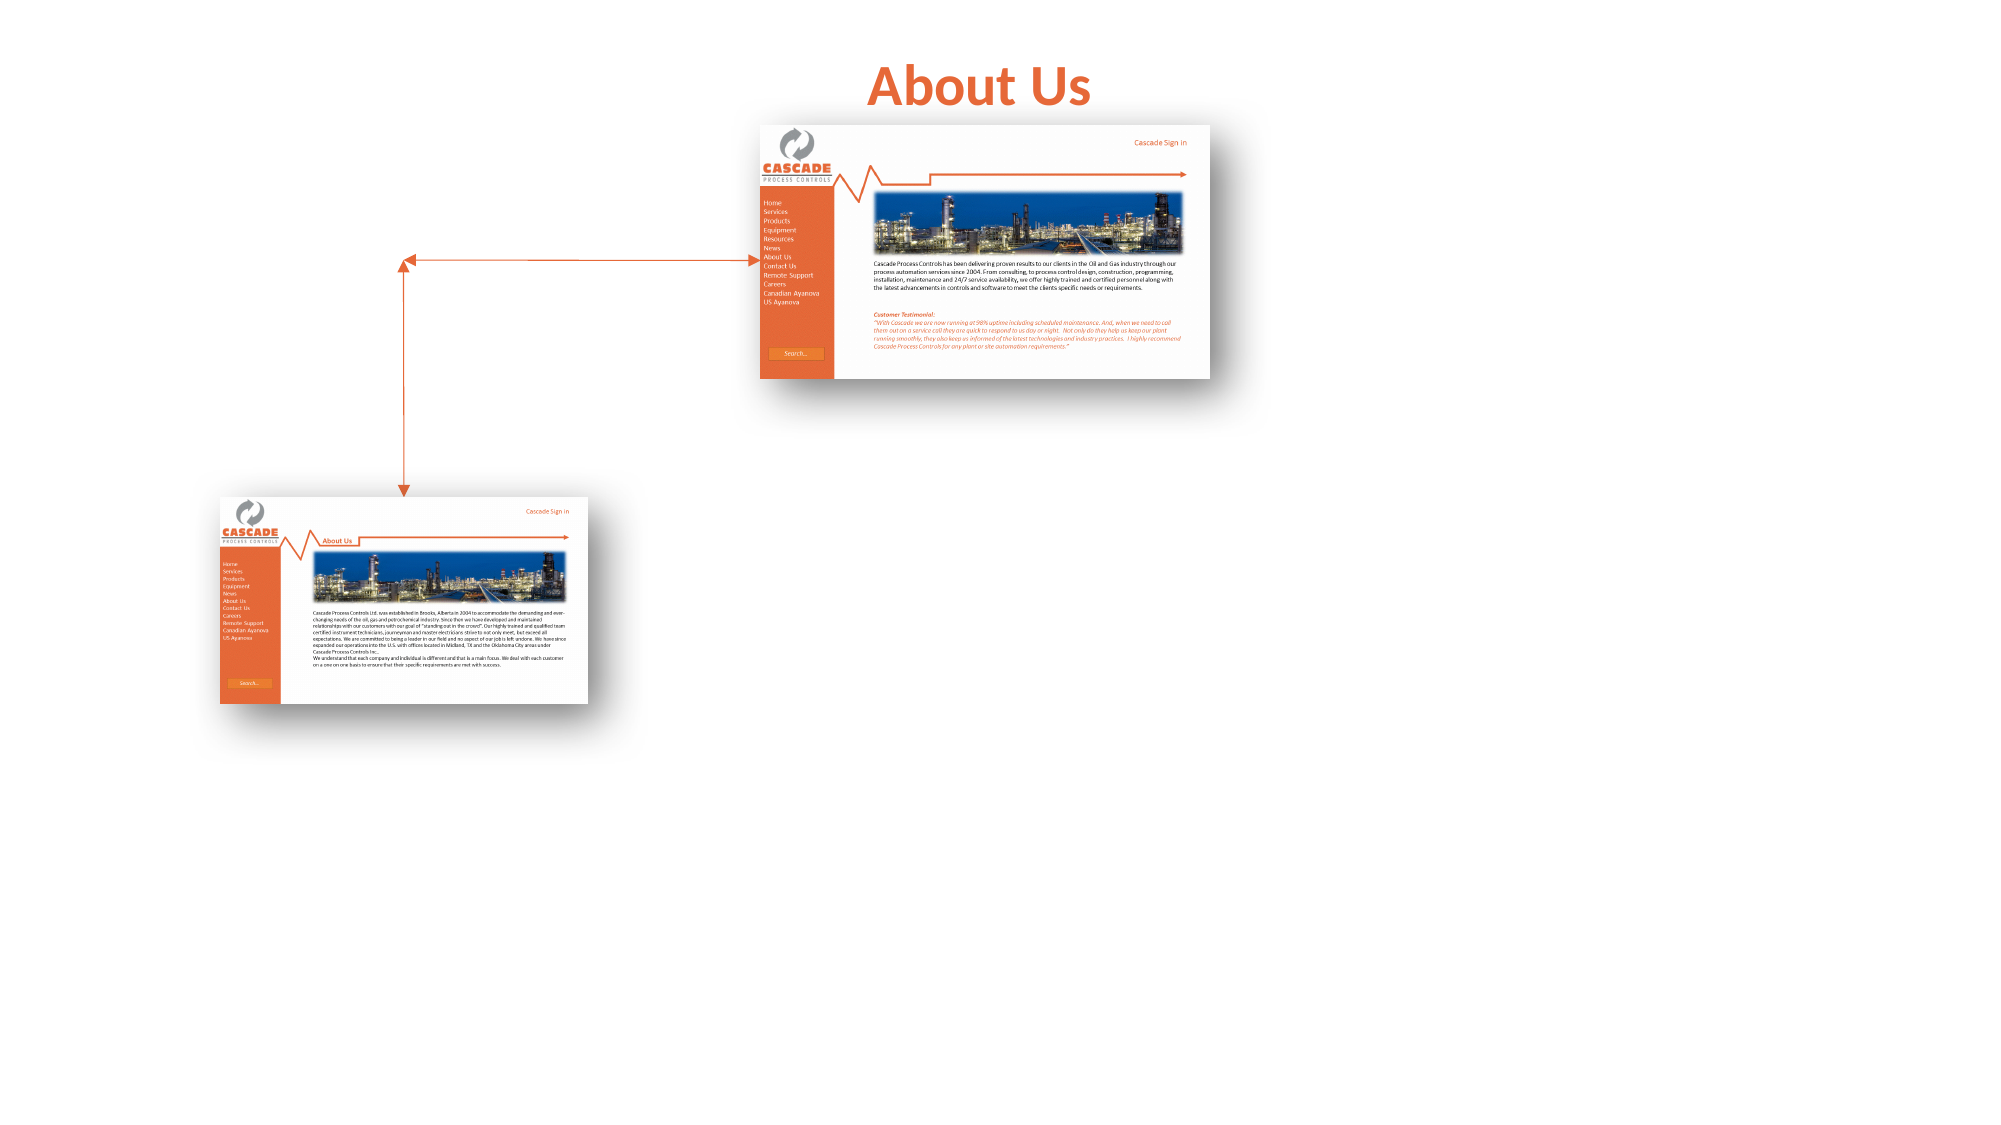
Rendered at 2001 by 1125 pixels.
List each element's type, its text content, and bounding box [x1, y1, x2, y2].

picture [220, 497, 588, 704]
text_box About Us [853, 40, 1107, 125]
picture [760, 125, 1210, 379]
